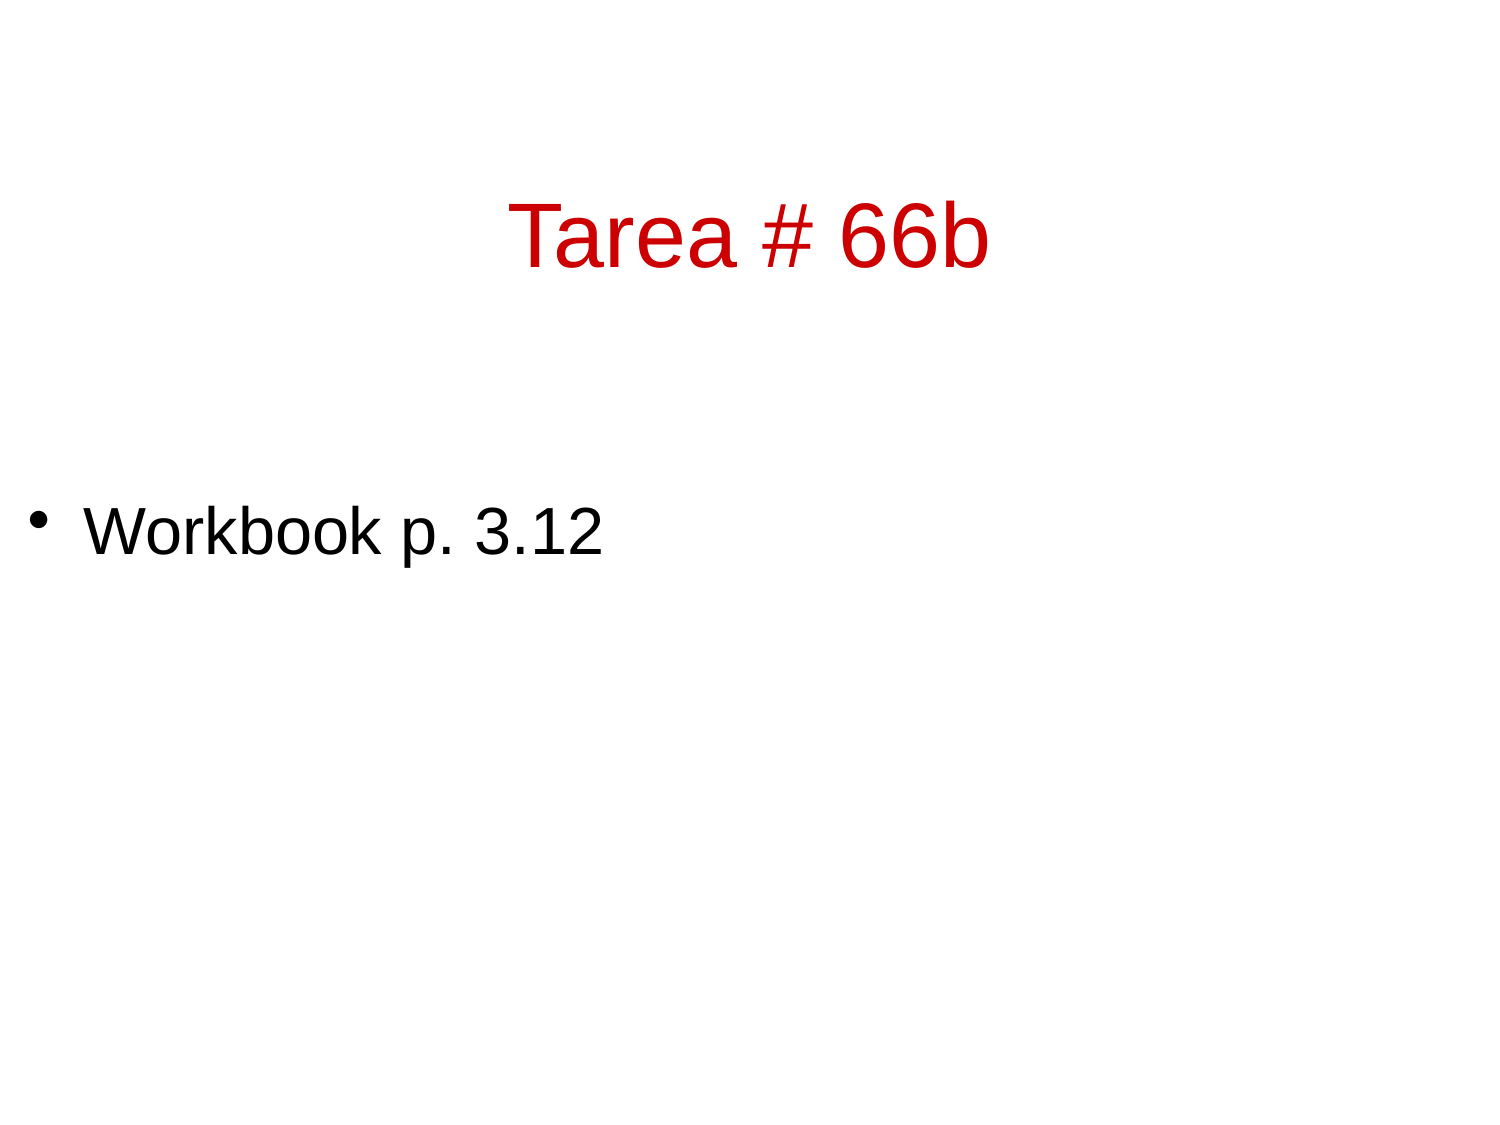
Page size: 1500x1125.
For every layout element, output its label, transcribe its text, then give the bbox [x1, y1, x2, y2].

text_box Tarea # 66b [74, 137, 1425, 325]
list Workbook p. 3.12 [12, 200, 1475, 1050]
